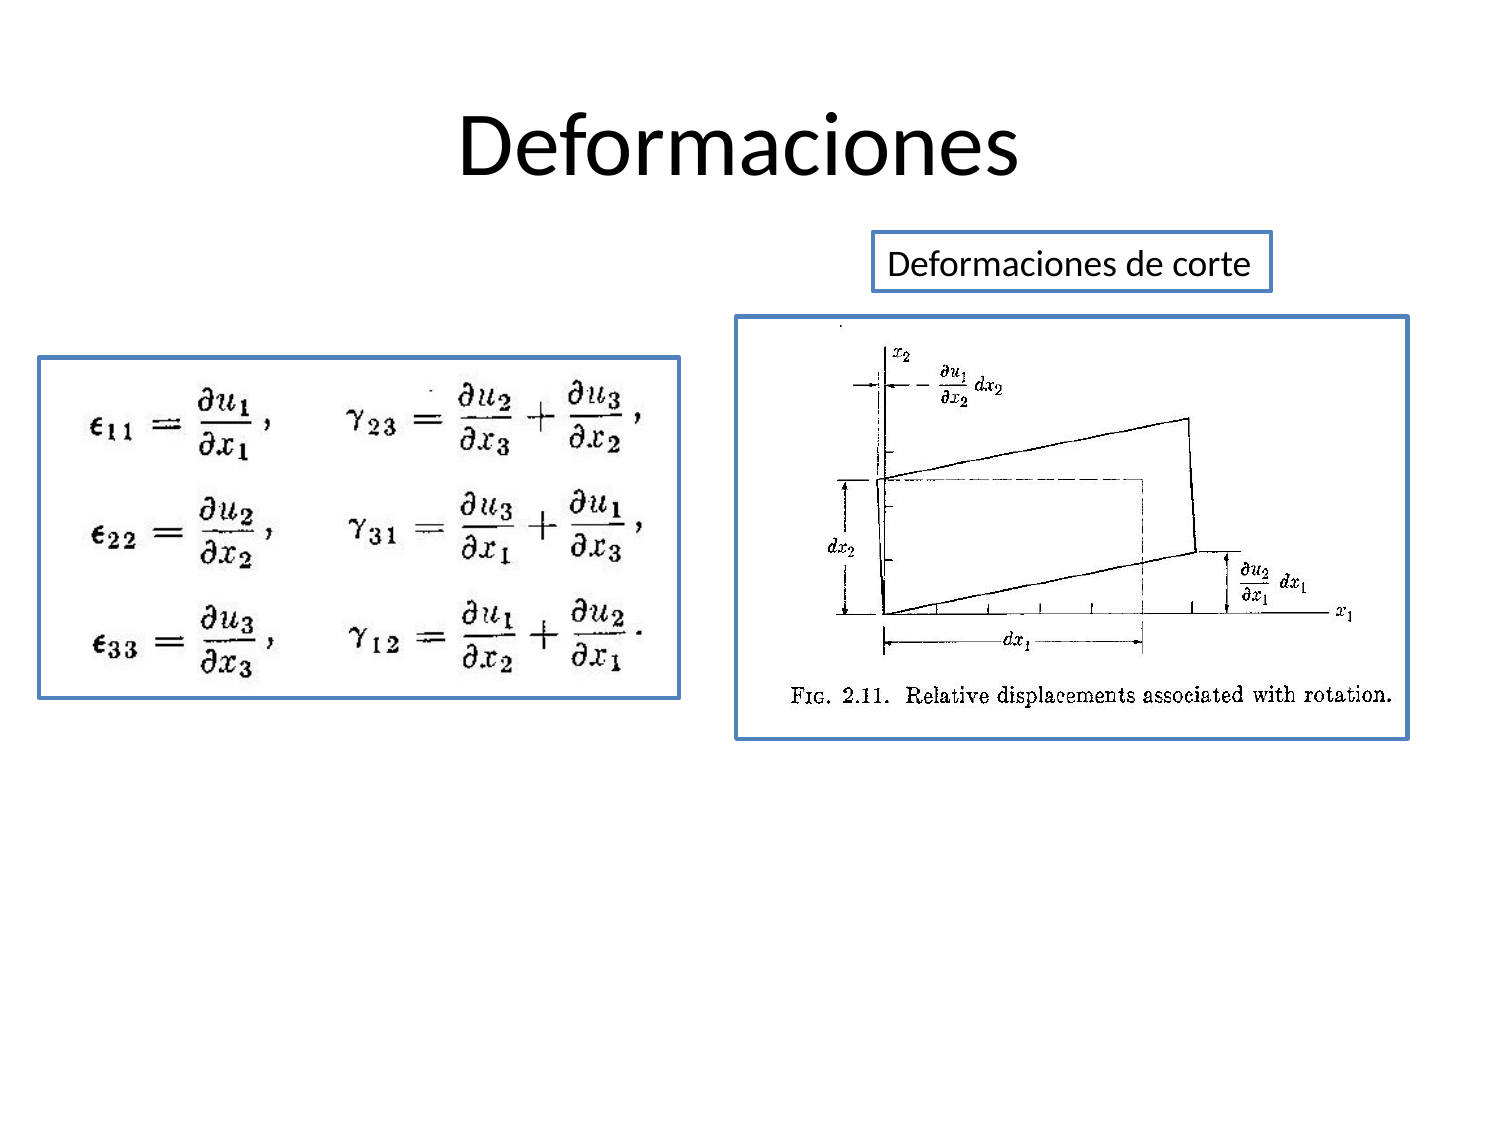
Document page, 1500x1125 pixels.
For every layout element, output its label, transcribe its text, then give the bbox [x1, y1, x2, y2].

text_box Deformaciones de corte [871, 230, 1273, 293]
title Deformaciones [75, 45, 1425, 233]
picture [737, 318, 1406, 737]
picture [41, 359, 678, 696]
